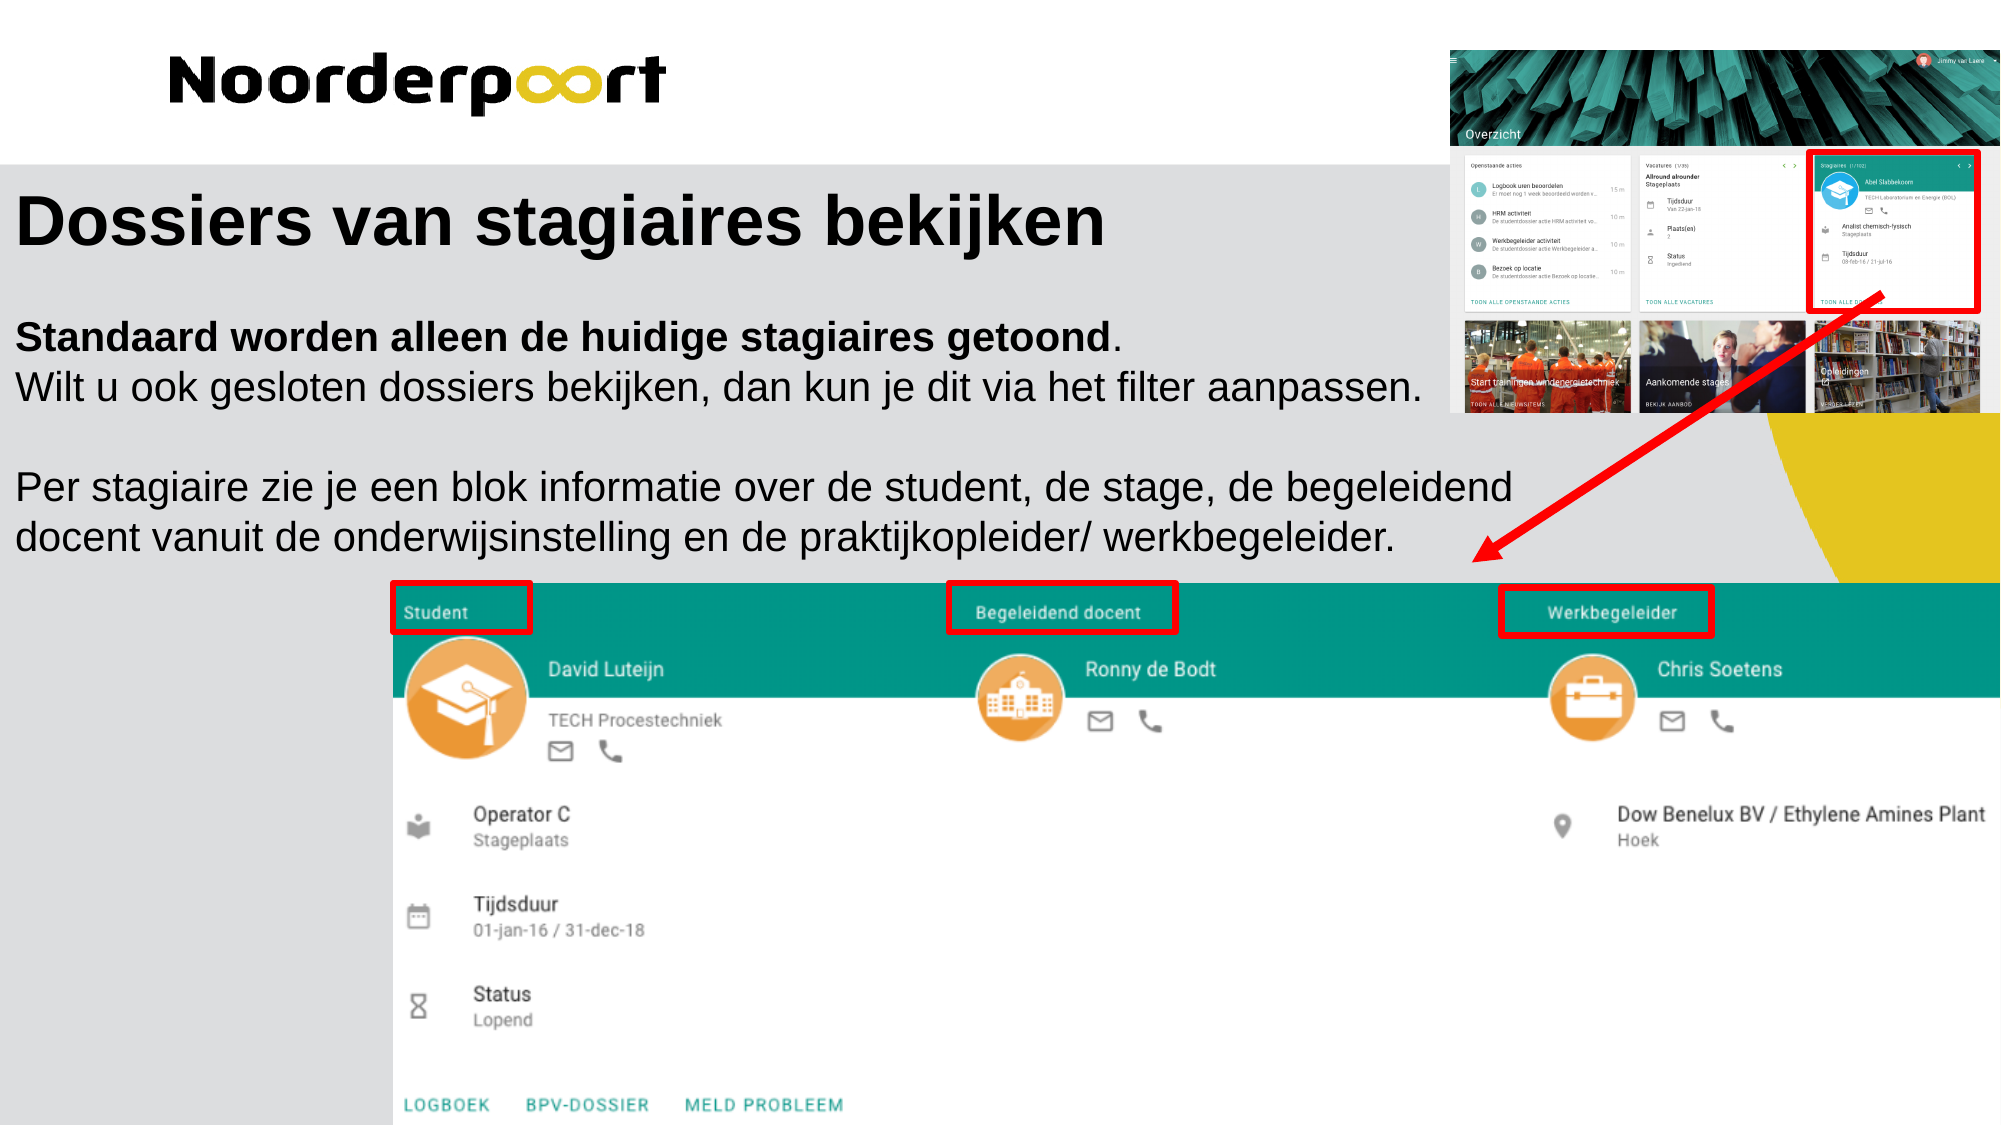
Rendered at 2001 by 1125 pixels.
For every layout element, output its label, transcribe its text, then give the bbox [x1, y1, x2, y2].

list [1450, 49, 2000, 413]
picture [0, 0, 2001, 1125]
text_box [1471, 293, 1884, 563]
title Dossiers van stagiaires bekijken Standaard worden alleen de huidige stagiaires getoond. Wilt u ook gesloten dossiers bekijken, dan kun je dit via het filter aanpassen. Per stagiaire zie je een blok informatie over de student, de stage, de begeleidend docent vanuit de onderwijsinstelling en de praktijkopleider/ werkbegeleider. [0, 151, 1445, 329]
